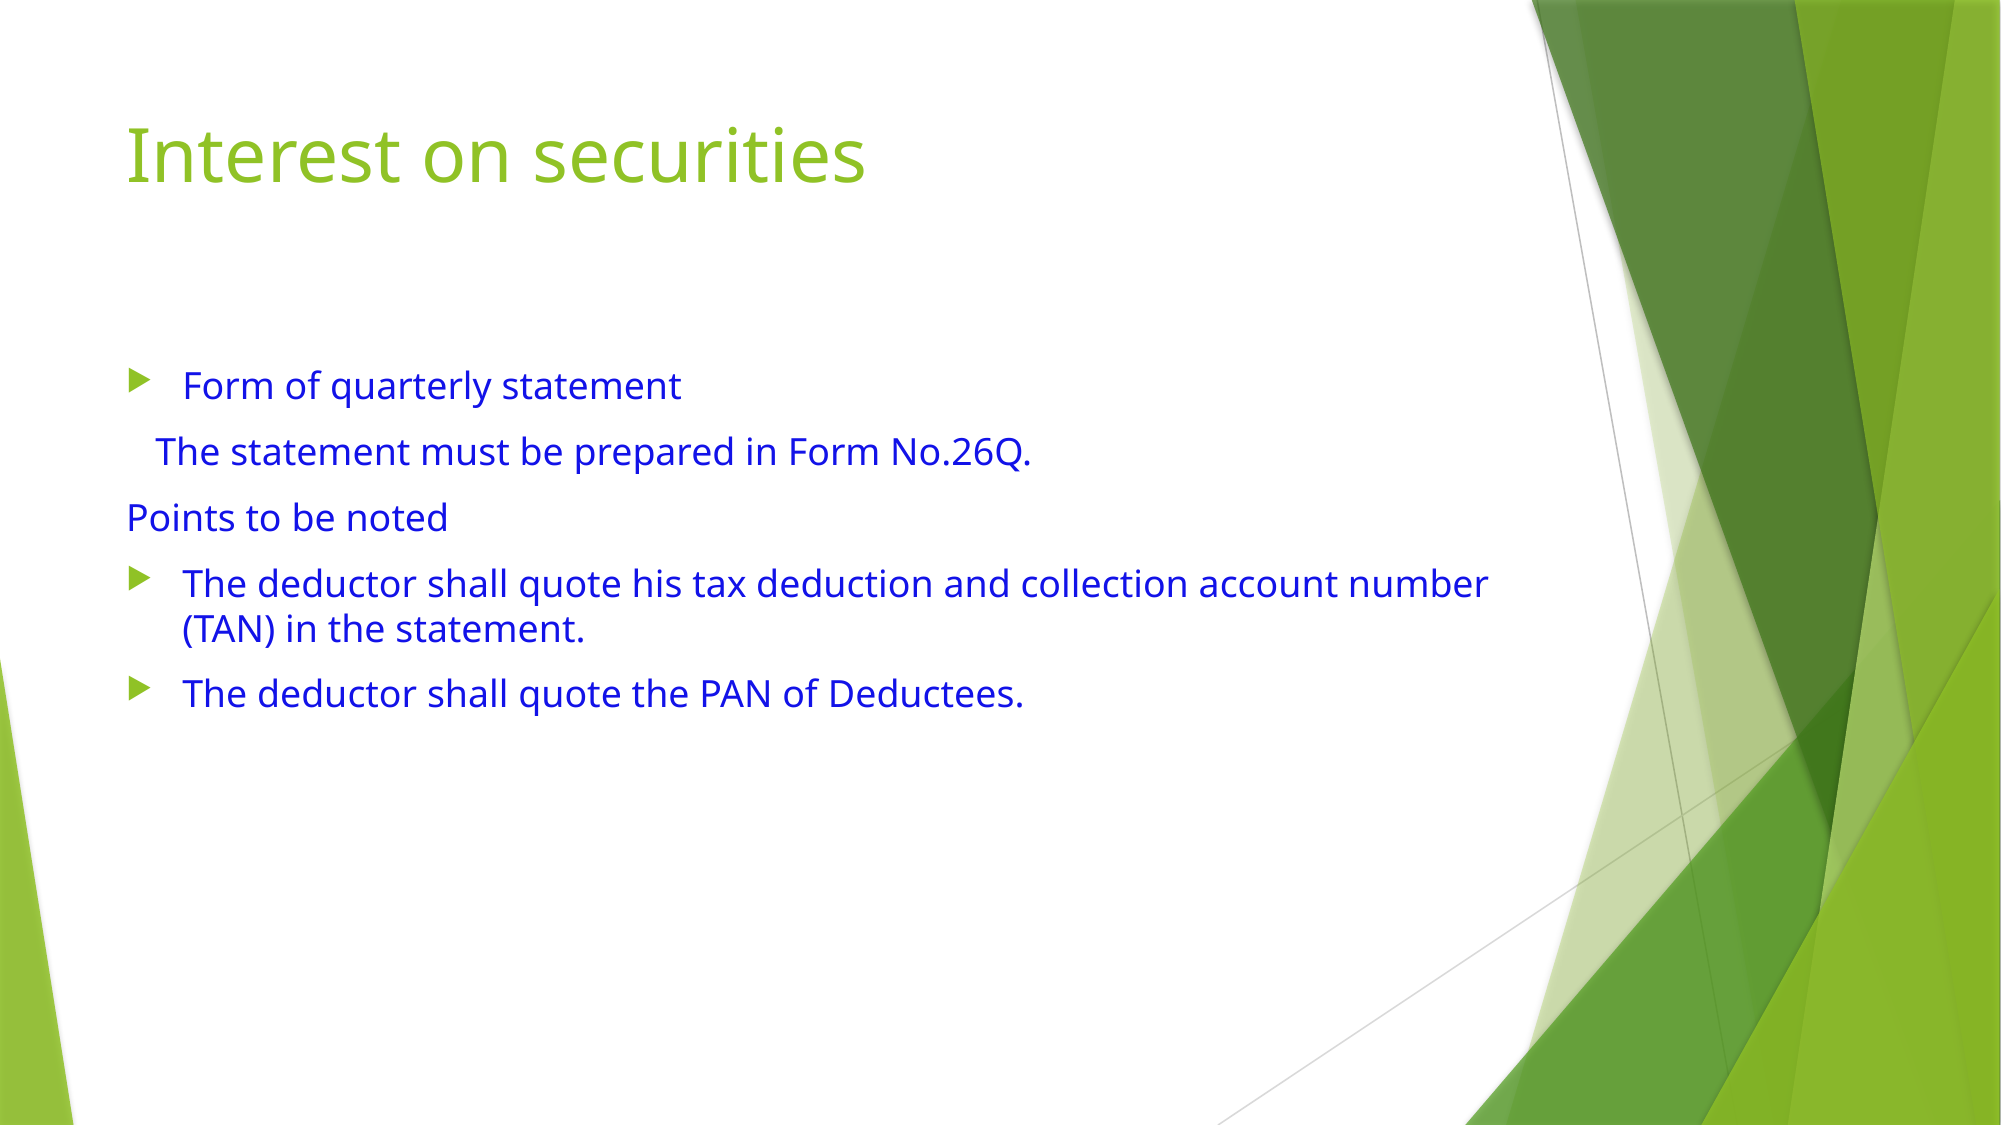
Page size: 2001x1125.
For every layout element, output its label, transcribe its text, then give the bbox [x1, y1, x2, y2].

title Interest on securities [111, 99, 1522, 317]
list Form of quarterly statement The statement must be prepared in Form No.26Q. Points to be noted The deductor shall quote his tax deduction and collection account number (TAN) in the statement. The deductor shall quote the PAN of Deductees. [111, 354, 1522, 992]
